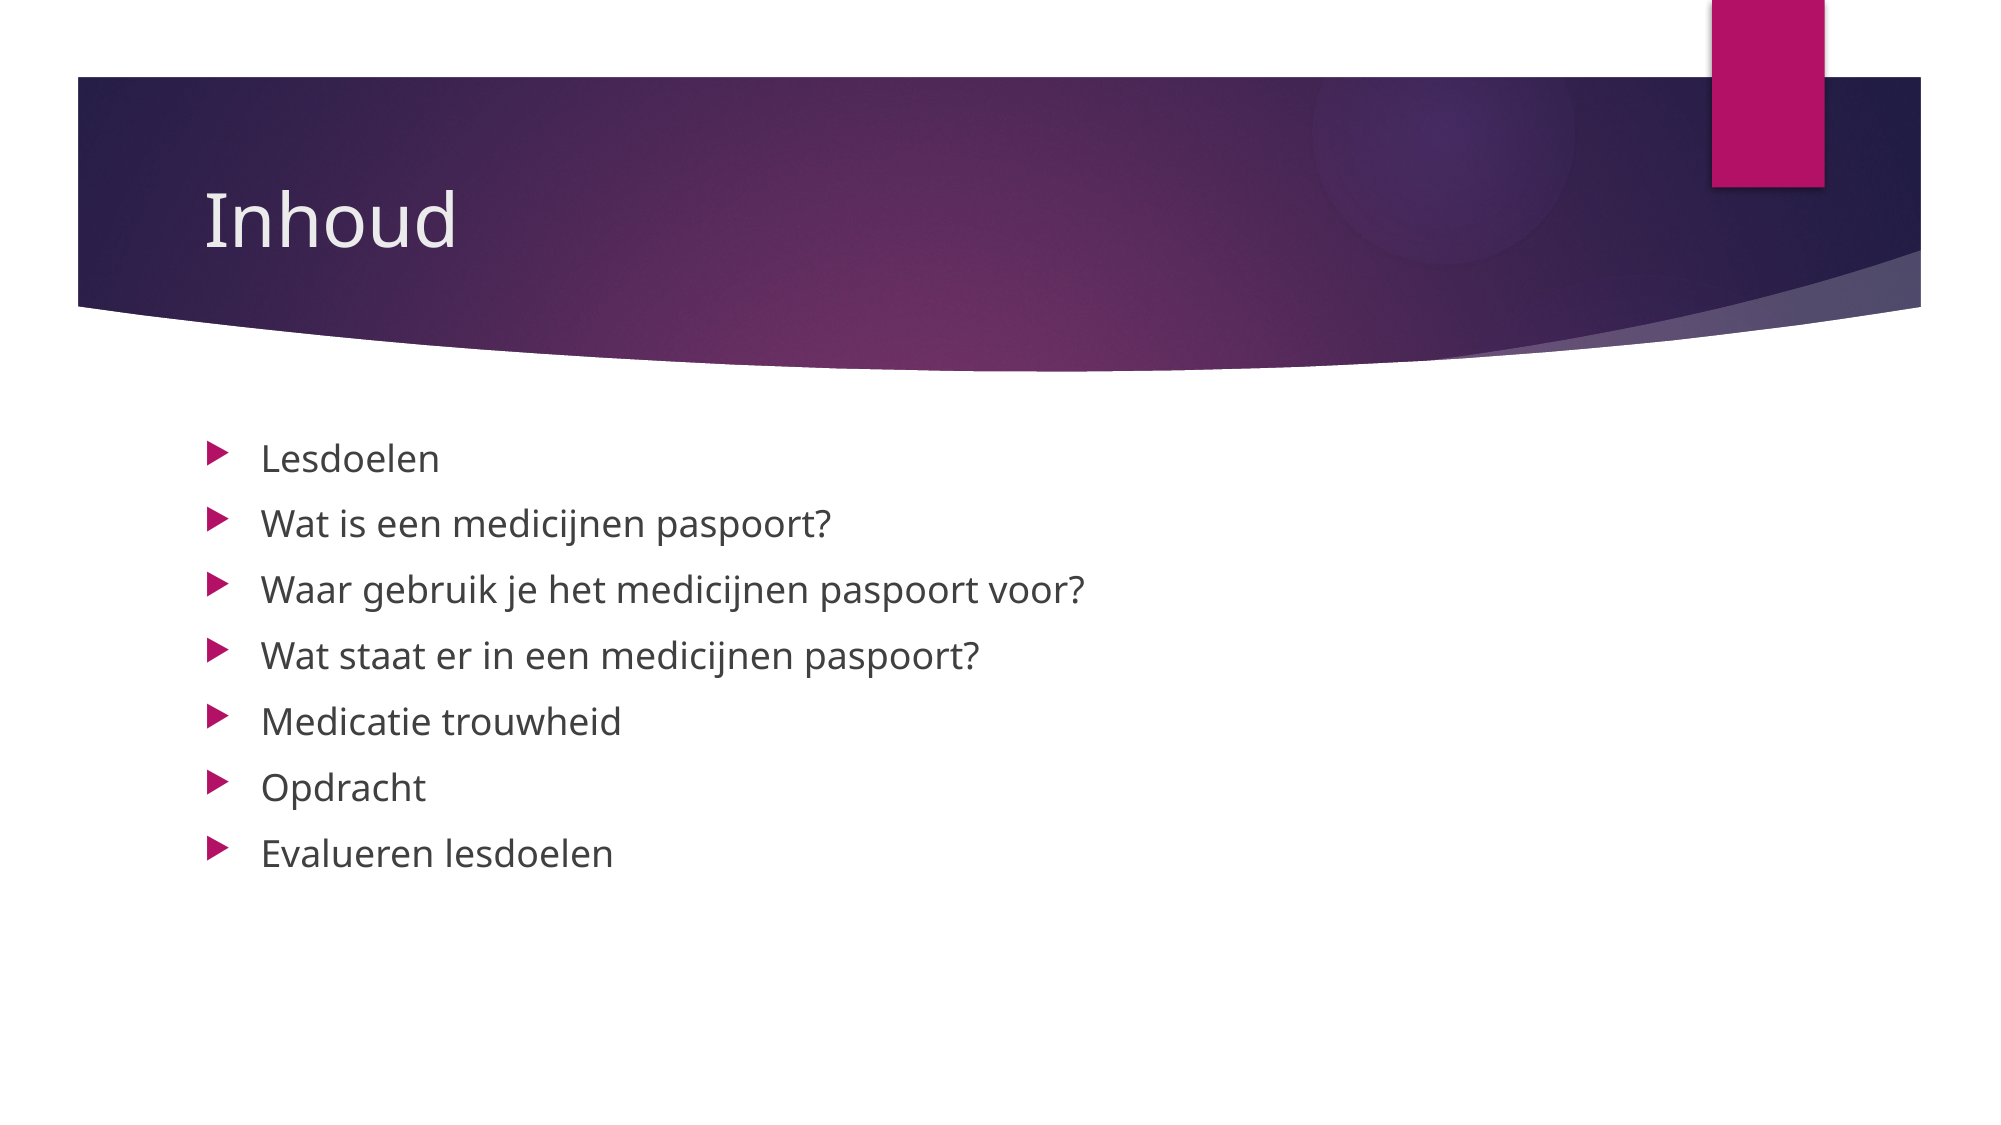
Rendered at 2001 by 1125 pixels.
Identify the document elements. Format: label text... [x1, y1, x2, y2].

list Lesdoelen Wat is een medicijnen paspoort? Waar gebruik je het medicijnen paspoort voor? Wat staat er in een medicijnen paspoort? Medicatie trouwheid Opdracht Evalueren lesdoelen [189, 427, 1638, 988]
title Inhoud [189, 159, 1627, 276]
